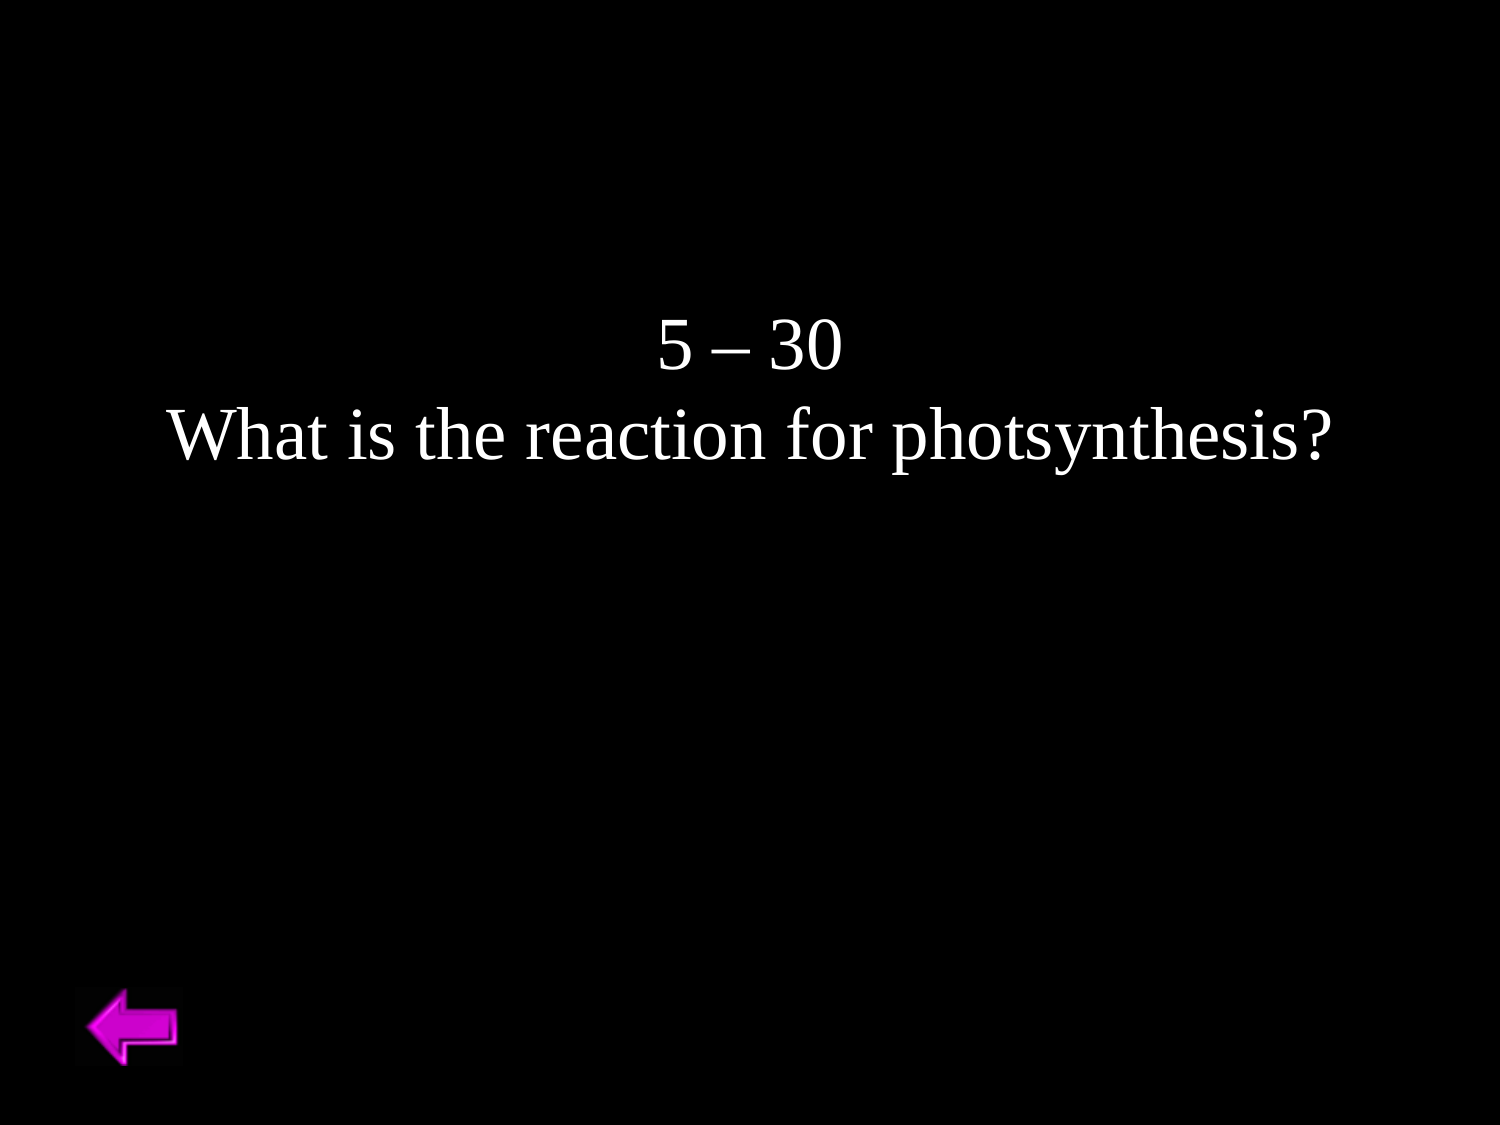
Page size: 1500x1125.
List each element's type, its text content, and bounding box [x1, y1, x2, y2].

text_box 5 – 30 What is the reaction for photsynthesis? [12, 287, 1488, 483]
picture [74, 987, 183, 1066]
